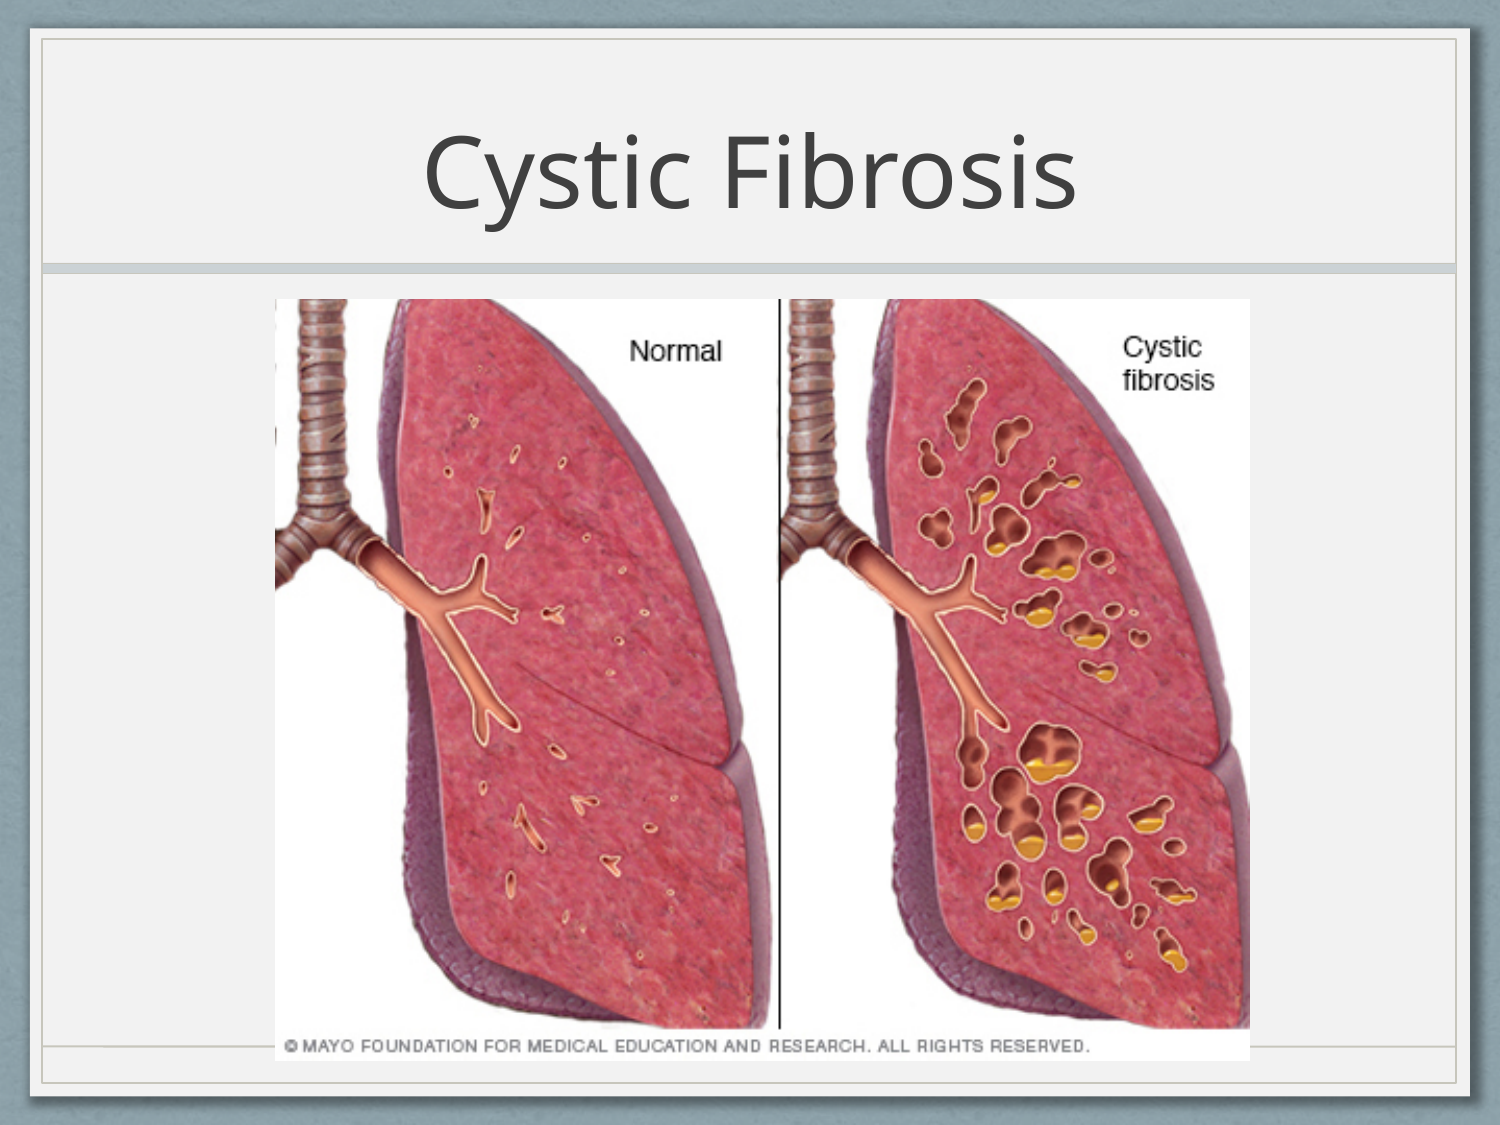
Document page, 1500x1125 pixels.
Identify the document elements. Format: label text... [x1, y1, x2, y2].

picture [274, 299, 1251, 1061]
title Cystic Fibrosis [174, 75, 1328, 263]
